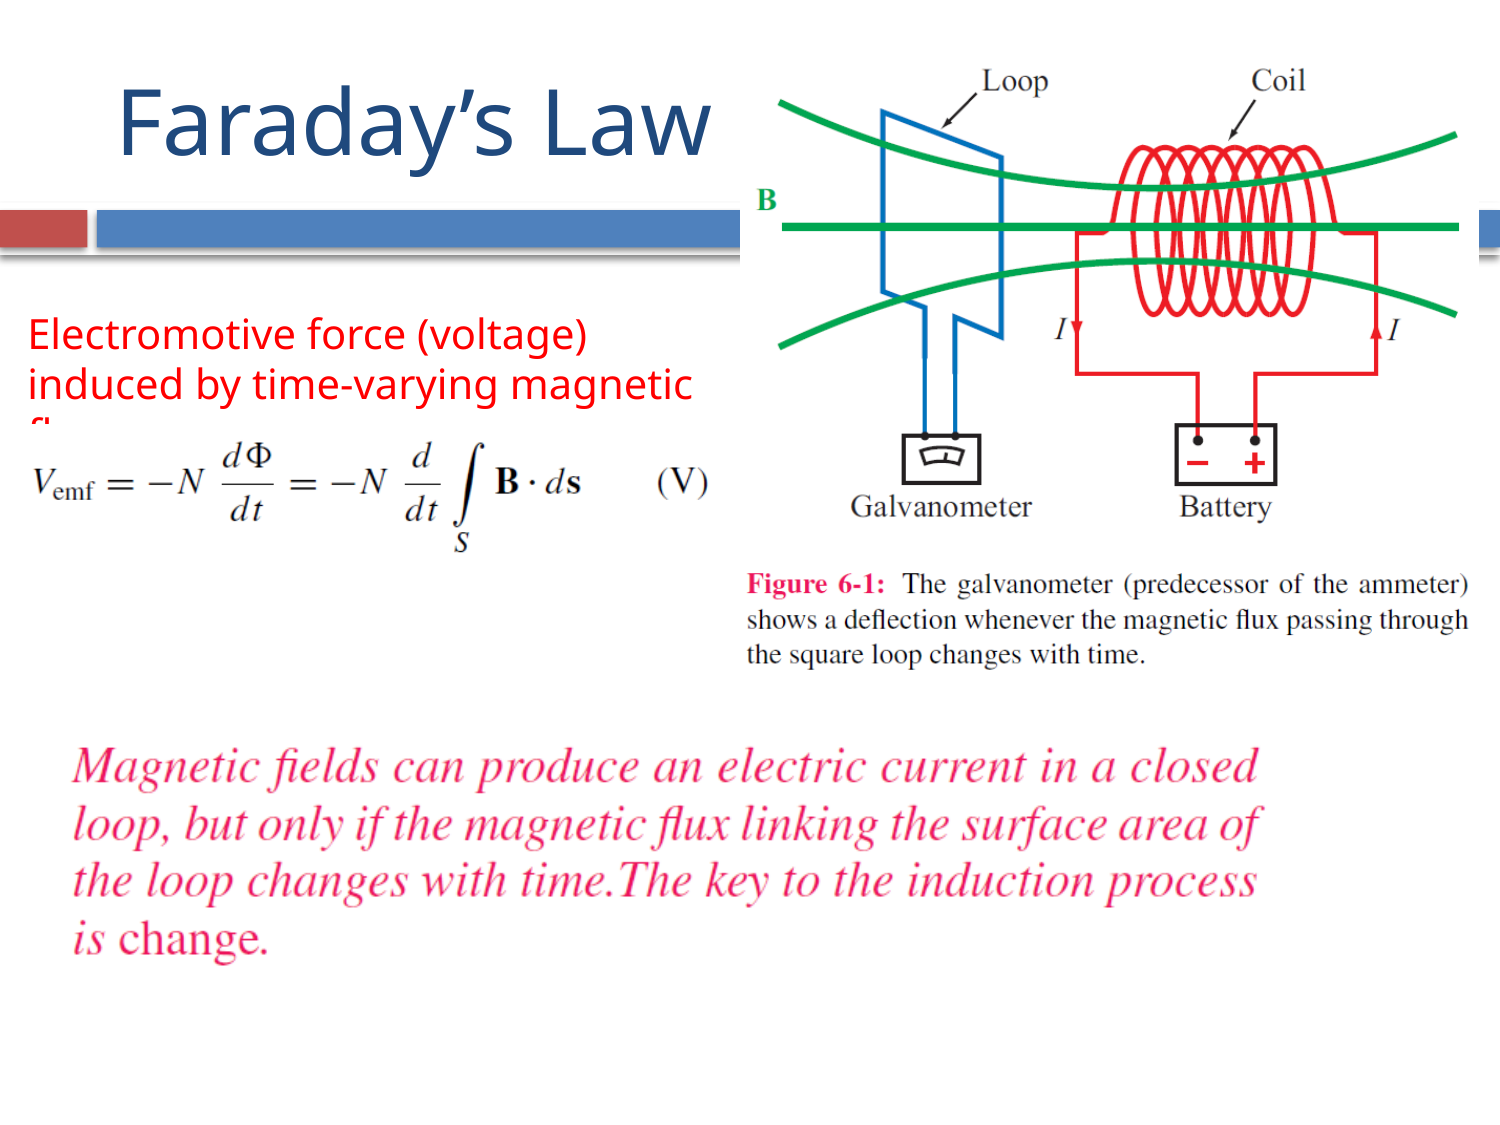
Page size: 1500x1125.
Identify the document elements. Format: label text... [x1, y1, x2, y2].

title Faraday’s Law [100, 37, 739, 200]
text_box Electromotive force (voltage) induced by time-varying magnetic flux: [12, 299, 734, 465]
picture [62, 737, 1293, 973]
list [740, 37, 1479, 676]
picture [24, 424, 713, 562]
